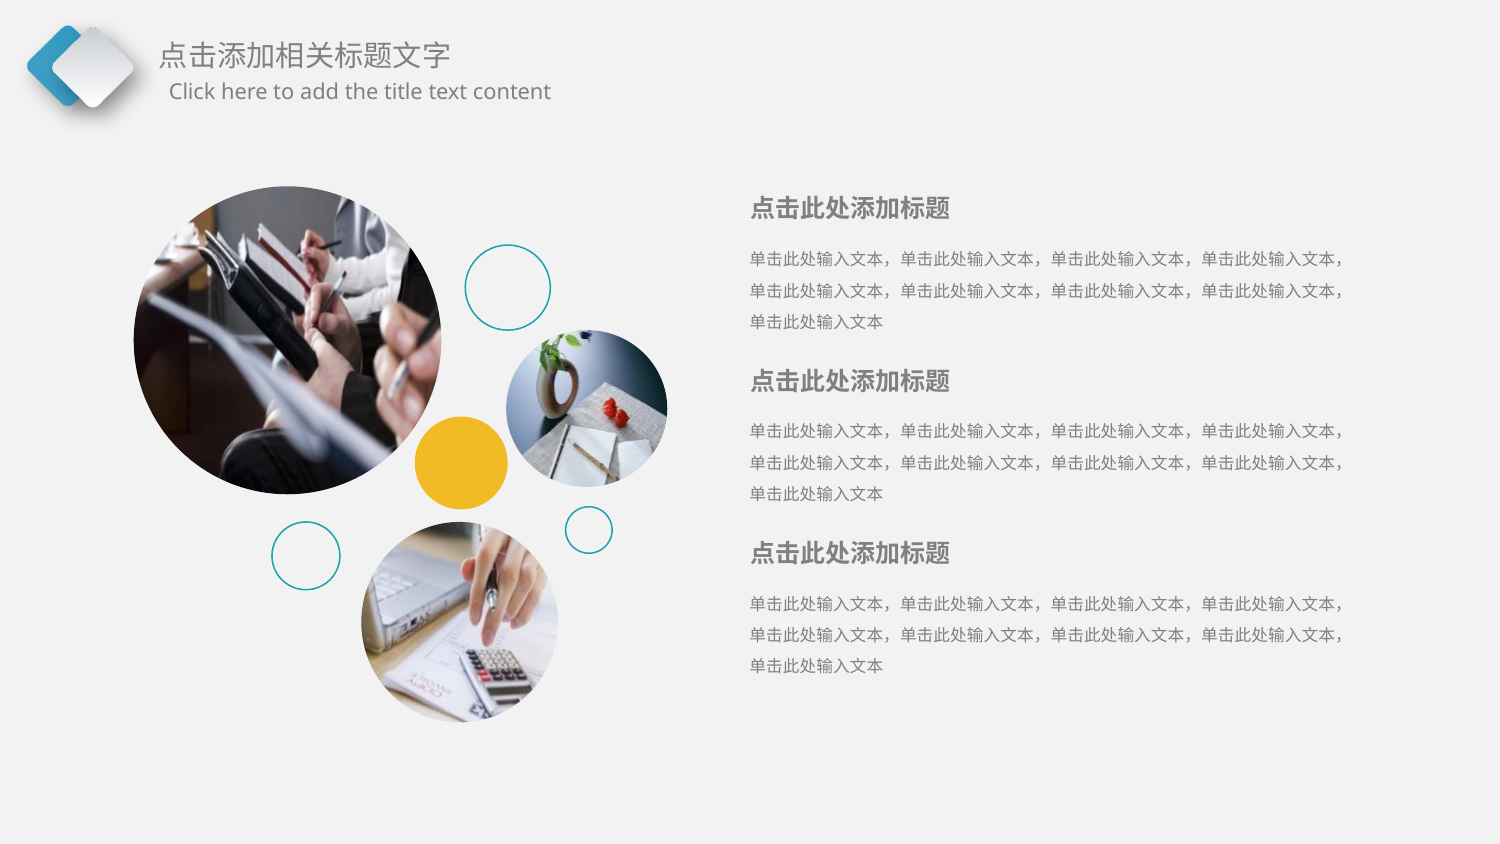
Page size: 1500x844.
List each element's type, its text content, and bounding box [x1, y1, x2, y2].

text_box Click here to add the title text content [157, 71, 564, 110]
text_box 单击此处输入文本，单击此处输入文本，单击此处输入文本，单击此处输入文本，单击此处输入文本，单击此处输入文本，单击此处输入文本，单击此处输入文本，单击此处输入文本 [738, 232, 1373, 338]
text_box [361, 521, 558, 723]
text_box [133, 186, 442, 495]
text_box [269, 519, 343, 592]
text_box 点击此处添加标题 [739, 187, 962, 229]
text_box 点击此处添加标题 [739, 359, 962, 401]
text_box 点击添加相关标题文字 [149, 32, 503, 78]
text_box [412, 414, 510, 512]
text_box 单击此处输入文本，单击此处输入文本，单击此处输入文本，单击此处输入文本，单击此处输入文本，单击此处输入文本，单击此处输入文本，单击此处输入文本，单击此处输入文本 [738, 576, 1373, 682]
text_box 点击此处添加标题 [739, 531, 962, 574]
text_box 单击此处输入文本，单击此处输入文本，单击此处输入文本，单击此处输入文本，单击此处输入文本，单击此处输入文本，单击此处输入文本，单击此处输入文本，单击此处输入文本 [738, 404, 1373, 510]
text_box [506, 330, 668, 487]
text_box [463, 242, 553, 333]
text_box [17, 15, 143, 118]
text_box [563, 504, 615, 556]
